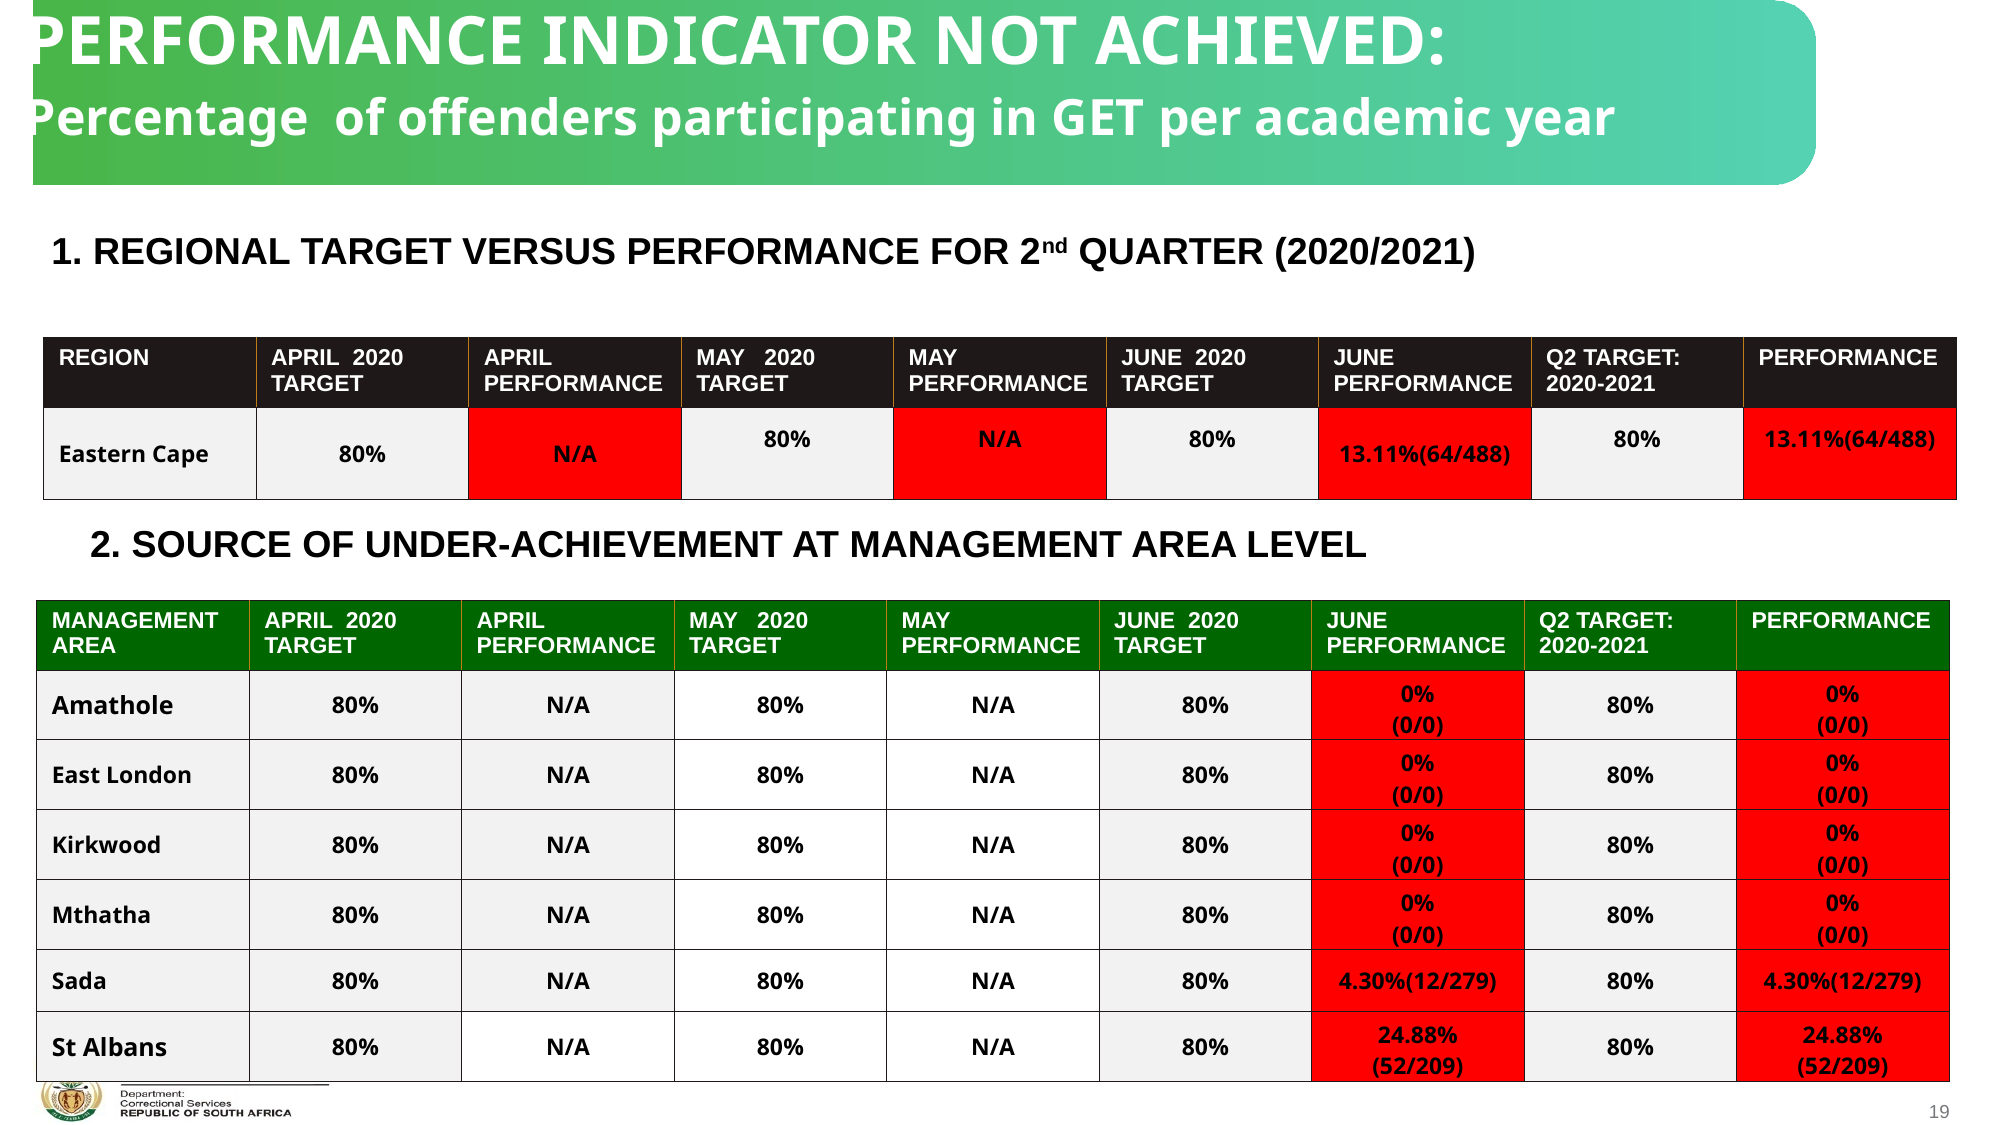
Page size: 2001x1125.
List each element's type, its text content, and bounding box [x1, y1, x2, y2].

table_cell Kirkwood [37, 810, 249, 879]
table_cell 0% (0/0) [1737, 671, 1949, 739]
table_header JUNE 2020 TARGET [1107, 338, 1318, 407]
table_cell 4.30%(12/279) [1737, 950, 1949, 1011]
table_header Q2 TARGET: 2020-2021 [1525, 601, 1736, 670]
table_cell Eastern Cape [44, 408, 256, 499]
table_cell 80% [675, 880, 886, 949]
table_cell 80% [675, 671, 886, 739]
table_cell 4.30%(12/279) [1312, 950, 1524, 1011]
table_cell 80% [1100, 950, 1311, 1011]
table_header JUNE PERFORMANCE [1319, 338, 1531, 407]
table_cell 80% [1525, 810, 1736, 879]
text_box [33, 19, 1816, 185]
table_header MANAGEMENT AREA [37, 601, 249, 670]
table_header PERFORMANCE [1744, 338, 1956, 407]
text_box PERFORMANCE INDICATOR NOT ACHIEVED: Percentage of offenders participating in GET per academic year [10, 0, 1808, 86]
table_cell 0% (0/0) [1312, 740, 1524, 809]
text_box 2. SOURCE OF UNDER-ACHIEVEMENT AT MANAGEMENT AREA LEVEL [43, 512, 1544, 573]
table_cell N/A [462, 810, 674, 879]
table_cell 80% [675, 1012, 886, 1081]
table_header JUNE 2020 TARGET [1100, 601, 1311, 670]
table_cell 24.88% (52/209) [1737, 1012, 1949, 1081]
table_cell Amathole [37, 671, 249, 739]
table_header APRIL 2020 TARGET [250, 601, 461, 670]
table_cell N/A [462, 950, 674, 1011]
table_cell 80% [250, 671, 461, 739]
table_cell 80% [1107, 408, 1318, 499]
table_cell 80% [682, 408, 893, 499]
table_cell 0% (0/0) [1312, 810, 1524, 879]
table_cell N/A [462, 1012, 674, 1081]
table_cell 0% (0/0) [1737, 810, 1949, 879]
table_cell N/A [894, 408, 1106, 499]
table_header APRIL PERFORMANCE [469, 338, 681, 407]
table_cell 80% [250, 880, 461, 949]
table_header APRIL PERFORMANCE [462, 601, 674, 670]
picture [33, 1049, 332, 1123]
table_cell 80% [250, 810, 461, 879]
table_cell 80% [1100, 880, 1311, 949]
table_cell 80% [1525, 950, 1736, 1011]
table_cell 80% [1525, 671, 1736, 739]
table_cell 0% (0/0) [1312, 671, 1524, 739]
text_box 1. REGIONAL TARGET VERSUS PERFORMANCE FOR 2nd QUARTER (2020/2021) [36, 219, 1650, 280]
table_header REGION [44, 338, 256, 407]
table_cell Sada [37, 950, 249, 1011]
table_header JUNE PERFORMANCE [1312, 601, 1524, 670]
table_cell 80% [1100, 671, 1311, 739]
table_cell N/A [469, 408, 681, 499]
table_cell 80% [250, 950, 461, 1011]
table_cell 80% [1525, 1012, 1736, 1081]
table_cell 80% [257, 408, 468, 499]
table_cell 0% (0/0) [1737, 880, 1949, 949]
table_cell N/A [887, 880, 1099, 949]
table_header APRIL 2020 TARGET [257, 338, 468, 407]
table_header MAY 2020 TARGET [675, 601, 886, 670]
table_cell 80% [1100, 1012, 1311, 1081]
table_cell 0% (0/0) [1312, 880, 1524, 949]
table_cell Mthatha [37, 880, 249, 949]
table_cell 13.11%(64/488) [1744, 408, 1956, 499]
table_cell 13.11%(64/488) [1319, 408, 1531, 499]
table_cell 80% [1532, 408, 1743, 499]
table_cell N/A [462, 671, 674, 739]
table_header Q2 TARGET: 2020-2021 [1532, 338, 1743, 407]
table_cell N/A [887, 950, 1099, 1011]
table_cell 80% [675, 810, 886, 879]
table_cell N/A [462, 880, 674, 949]
table_header MAY PERFORMANCE [894, 338, 1106, 407]
table_cell 80% [250, 740, 461, 809]
table_header MAY PERFORMANCE [887, 601, 1099, 670]
table_header MAY 2020 TARGET [682, 338, 893, 407]
table_cell N/A [462, 740, 674, 809]
table_cell East London [37, 740, 249, 809]
table_cell N/A [887, 671, 1099, 739]
table_cell 80% [250, 1012, 461, 1081]
table_cell 80% [1100, 810, 1311, 879]
table_cell 80% [1525, 740, 1736, 809]
table_cell N/A [887, 740, 1099, 809]
table_cell 80% [675, 950, 886, 1011]
table_cell 24.88% (52/209) [1312, 1012, 1524, 1081]
table_cell 80% [675, 740, 886, 809]
table_cell N/A [887, 1012, 1099, 1081]
table_cell 80% [1525, 880, 1736, 949]
table_cell St Albans [37, 1012, 249, 1081]
table_cell N/A [887, 810, 1099, 879]
table_cell 0% (0/0) [1737, 740, 1949, 809]
table_cell 80% [1100, 740, 1311, 809]
table_header PERFORMANCE [1737, 601, 1949, 670]
